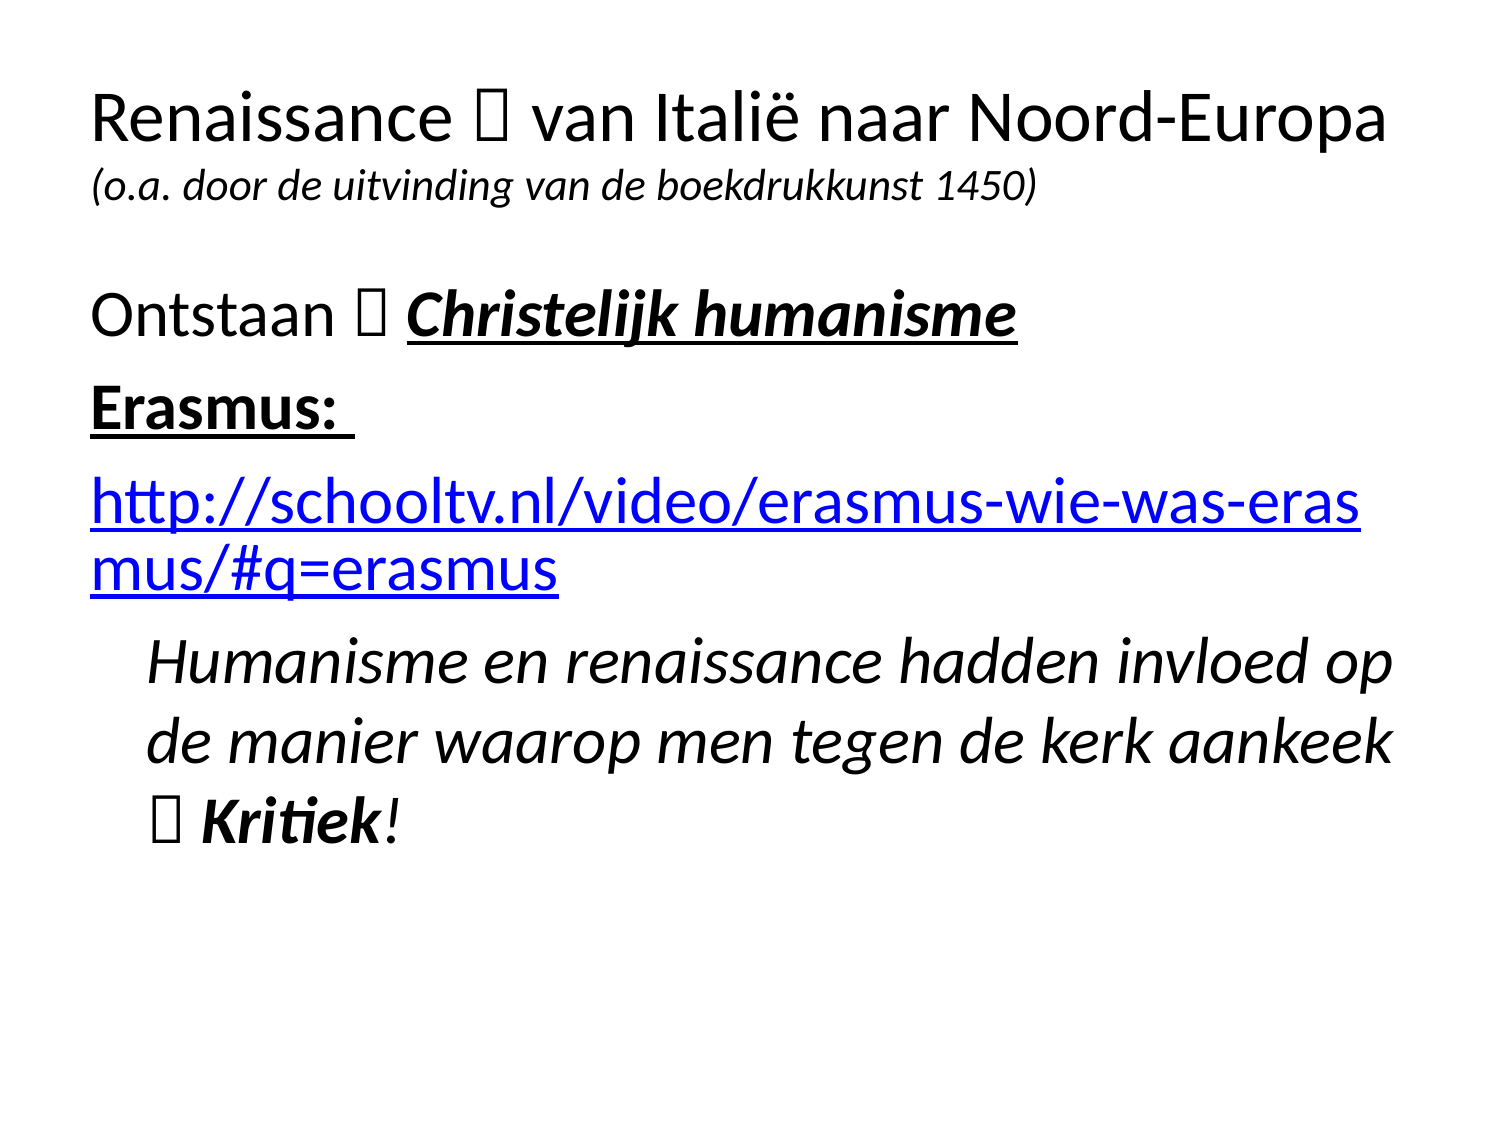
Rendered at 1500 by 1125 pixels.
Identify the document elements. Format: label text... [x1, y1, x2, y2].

list Ontstaan  Christelijk humanisme Erasmus: http://schooltv.nl/video/erasmus-wie-was-erasmus/#q=erasmus Humanisme en renaissance hadden invloed op de manier waarop men tegen de kerk aankeek  Kritiek! [75, 262, 1425, 1005]
title Renaissance  van Italië naar Noord-Europa (o.a. door de uitvinding van de boekdrukkunst 1450) [75, 45, 1425, 233]
